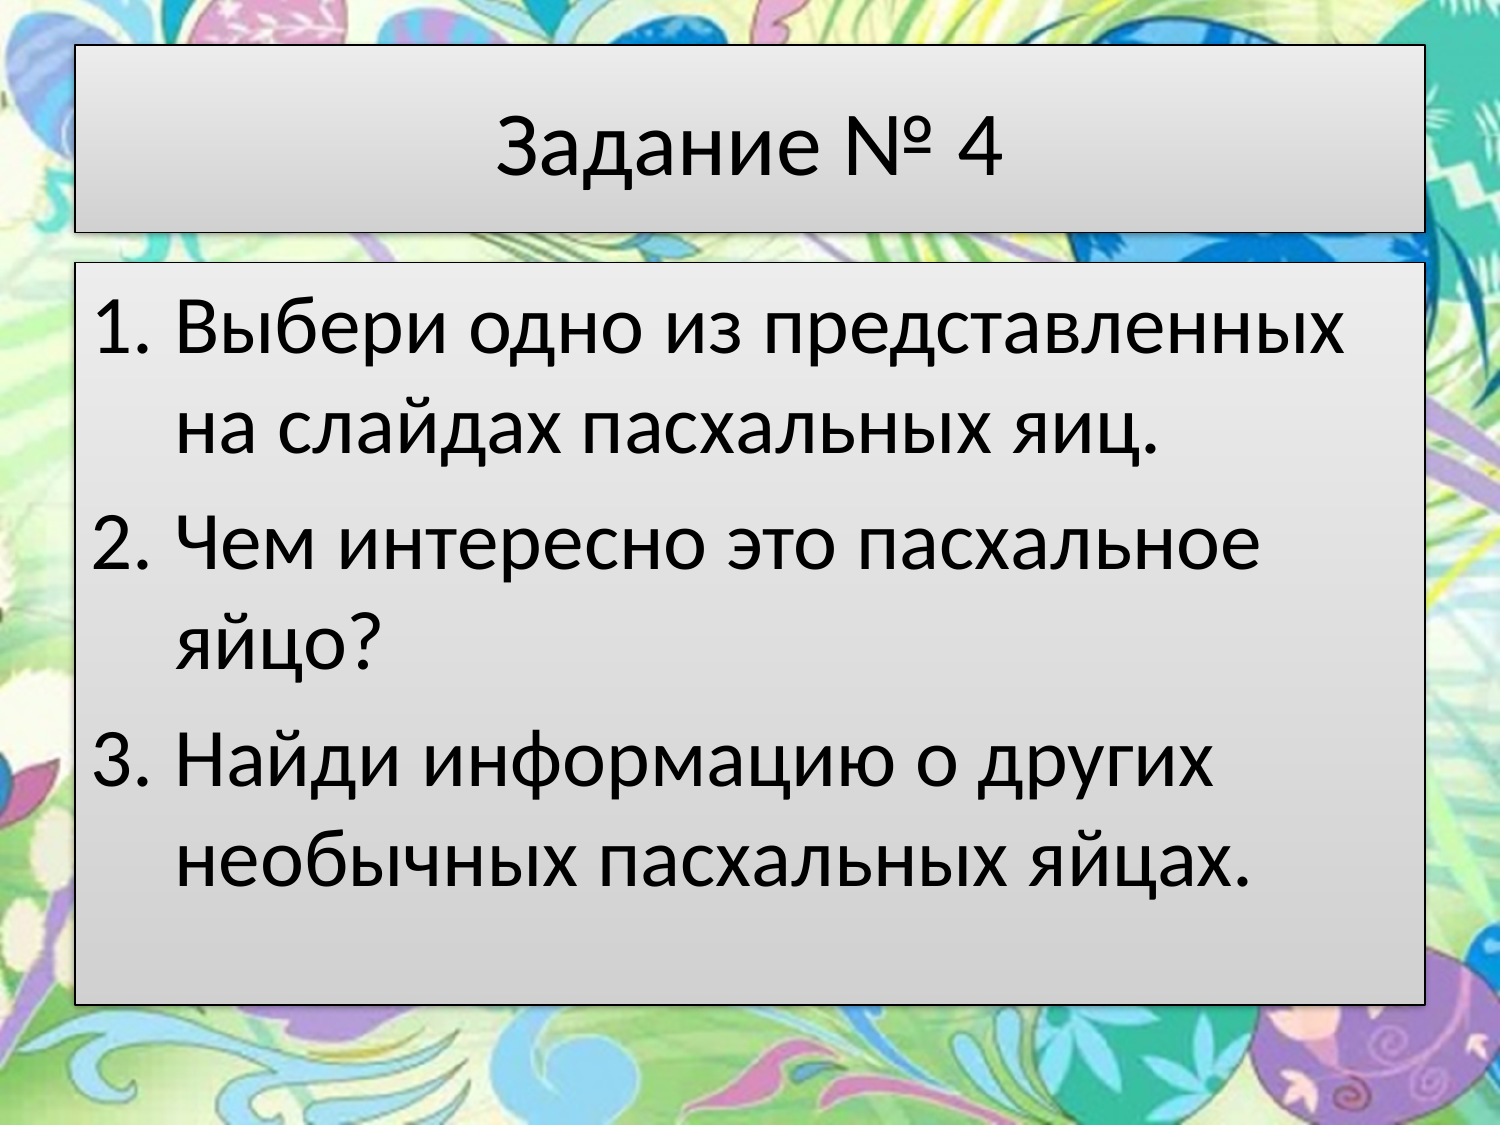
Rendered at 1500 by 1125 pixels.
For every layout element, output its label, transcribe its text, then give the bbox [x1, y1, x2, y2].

picture [0, 0, 1500, 1125]
list Выбери одно из представленных на слайдах пасхальных яиц. Чем интересно это пасхальное яйцо? Найди информацию о других необычных пасхальных яйцах. [74, 262, 1426, 1006]
title Задание № 4 [74, 44, 1426, 233]
